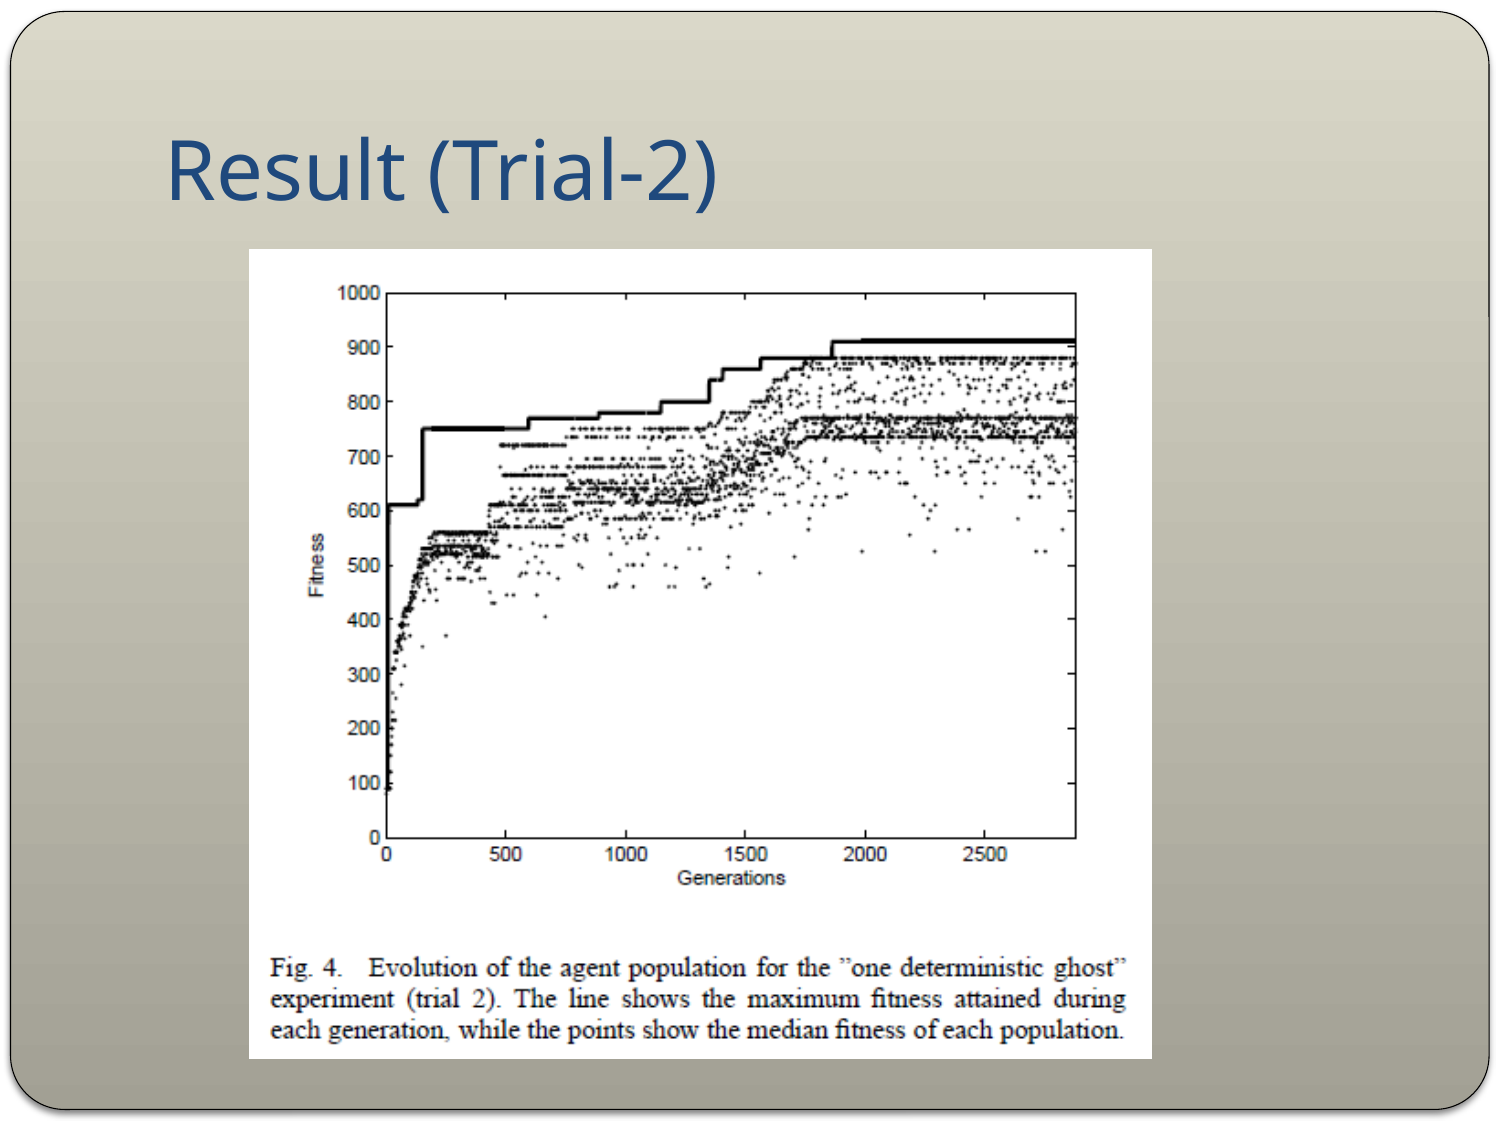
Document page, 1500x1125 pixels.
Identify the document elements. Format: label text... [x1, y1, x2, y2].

picture [249, 249, 1152, 1059]
title Result (Trial-2) [150, 45, 1425, 233]
